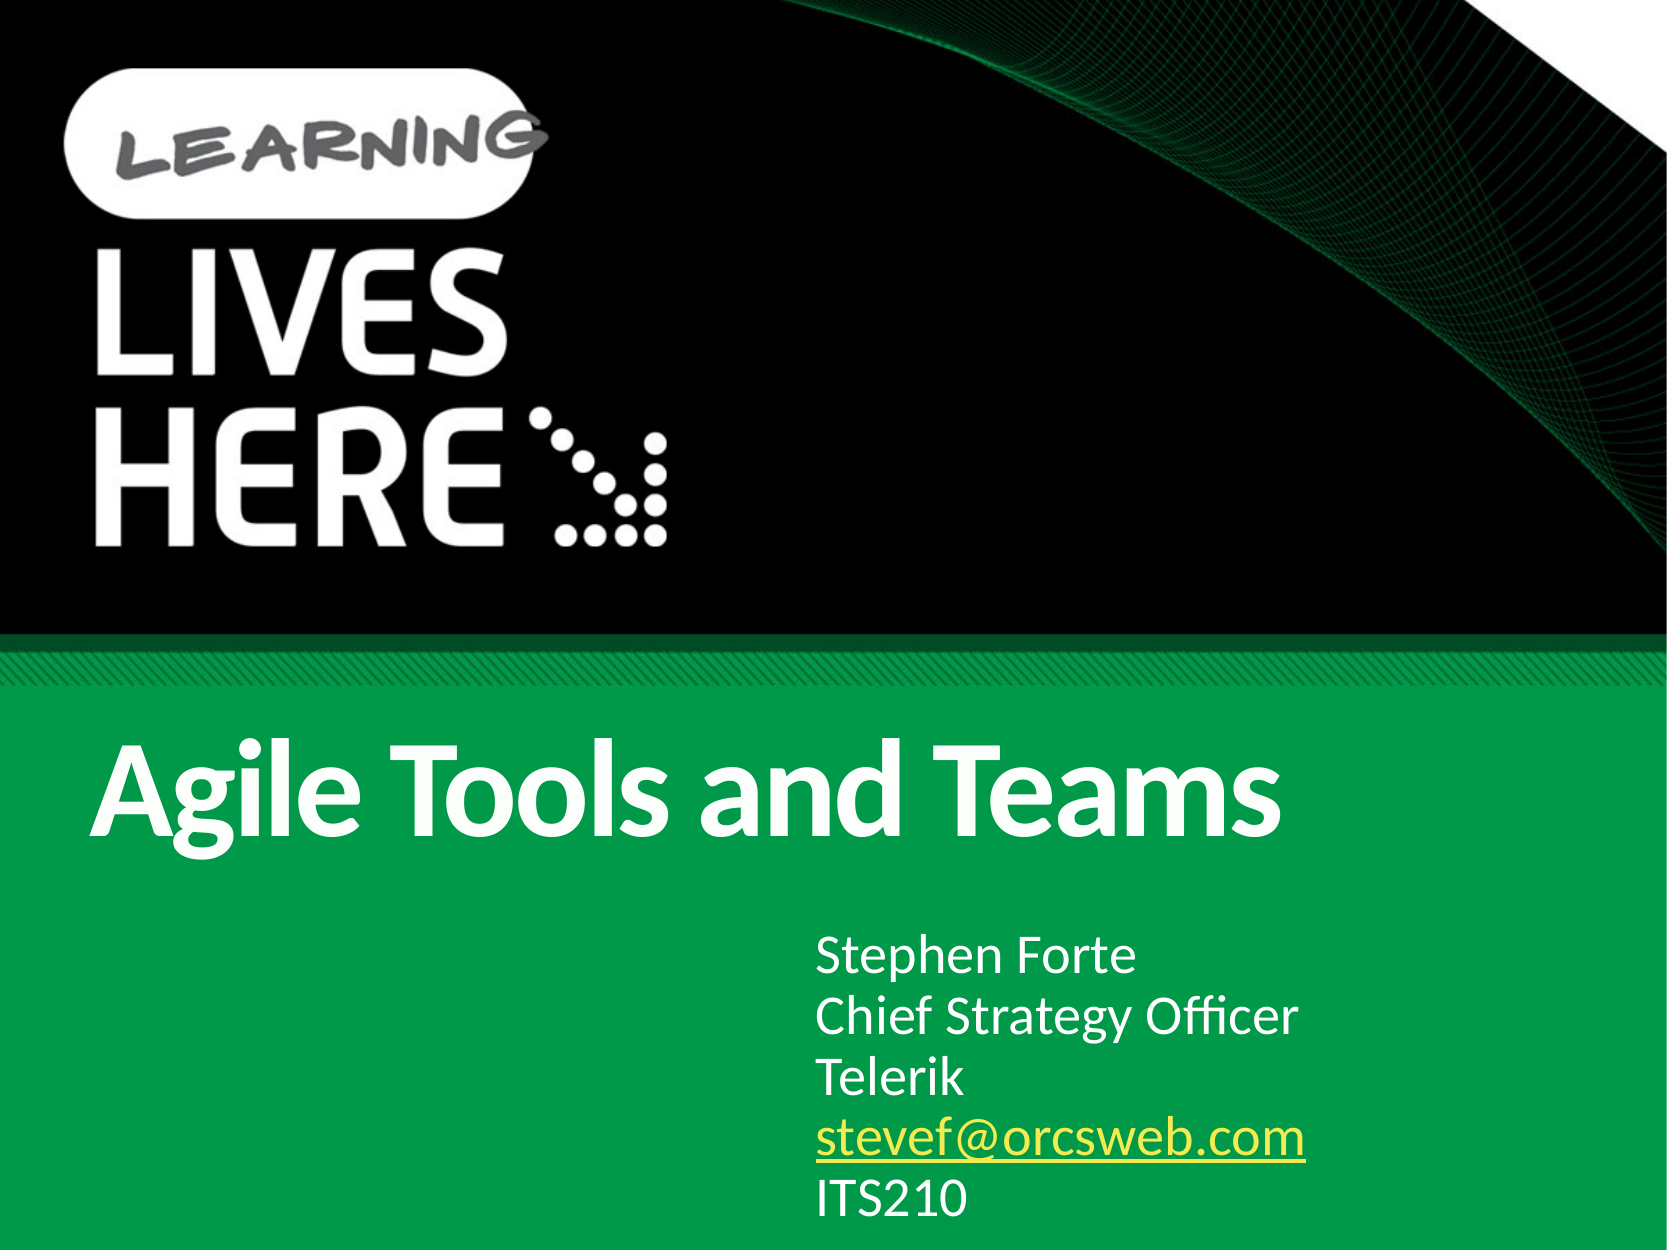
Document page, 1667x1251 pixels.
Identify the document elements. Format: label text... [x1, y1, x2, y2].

subtitle Stephen Forte Chief Strategy Officer Telerik stevef@orcsweb.com ITS210 [815, 924, 1511, 1010]
picture [0, 0, 1667, 1250]
title Agile Tools and Teams [89, 716, 1534, 960]
